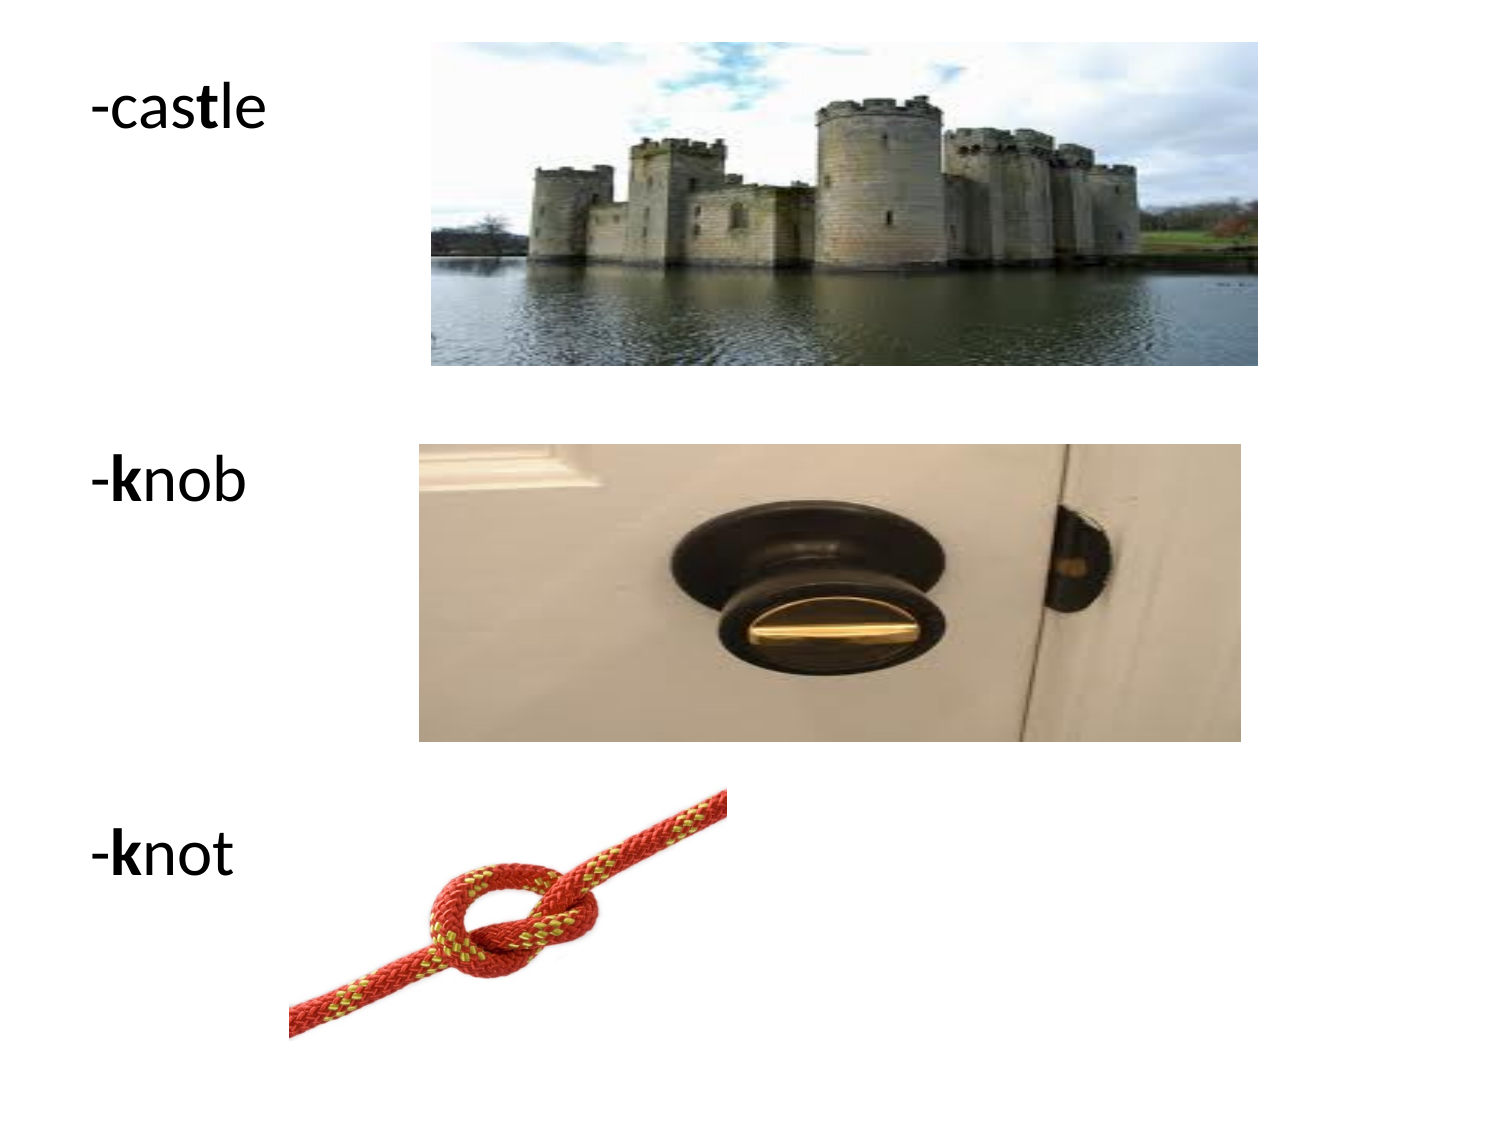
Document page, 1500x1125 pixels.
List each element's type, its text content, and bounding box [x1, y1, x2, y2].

list -castle -knob -knot [75, 54, 1425, 1071]
picture [418, 444, 1241, 742]
picture [289, 786, 727, 1042]
picture [430, 42, 1259, 366]
